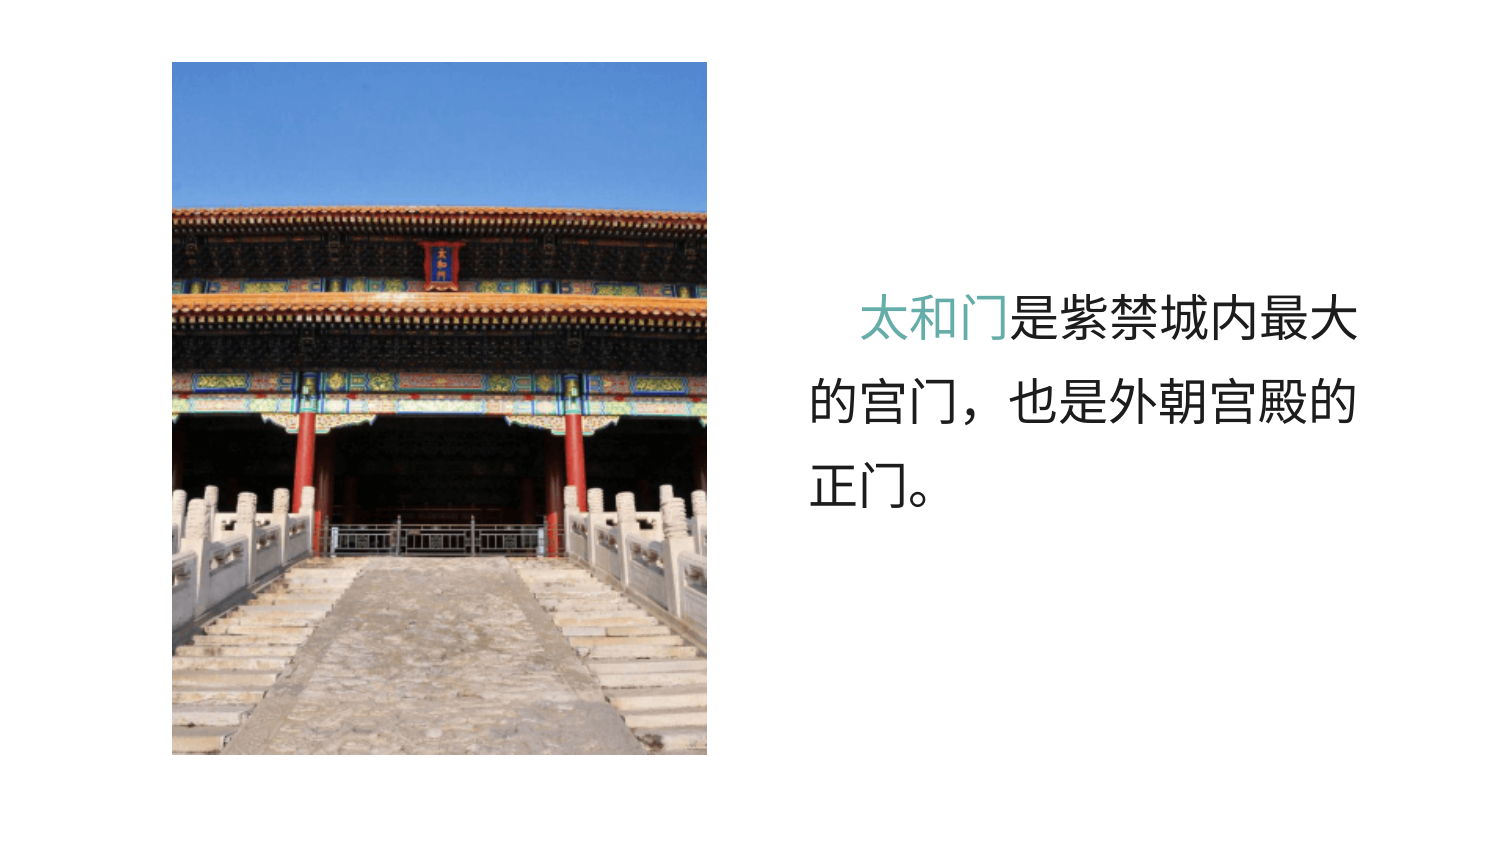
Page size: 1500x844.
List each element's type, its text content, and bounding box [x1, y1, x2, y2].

picture [171, 62, 707, 755]
text_box 太和门是紫禁城内最大的宫门，也是外朝宫殿的正门。 [808, 262, 1377, 521]
